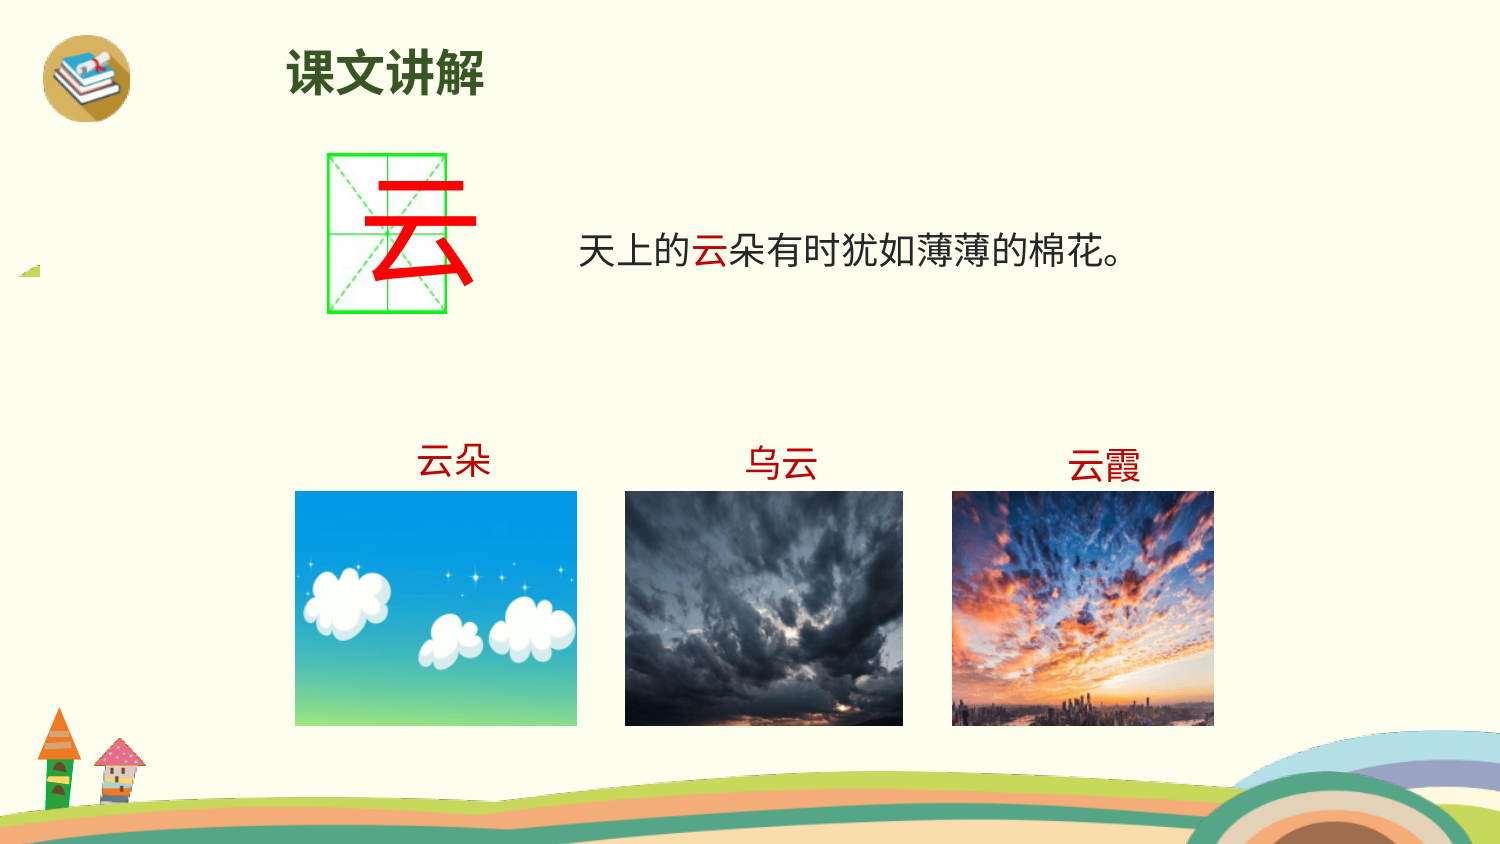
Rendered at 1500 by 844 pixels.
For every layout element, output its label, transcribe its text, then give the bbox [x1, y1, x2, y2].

text_box 乌云 [692, 409, 836, 491]
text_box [306, 144, 447, 314]
text_box 天上的云朵有时犹如薄薄的棉花。 [526, 197, 1154, 280]
text_box 云霞 [1014, 412, 1195, 491]
text_box 课文讲解 [274, 35, 498, 107]
text_box 云朵 [364, 407, 508, 490]
picture [0, 0, 1500, 844]
